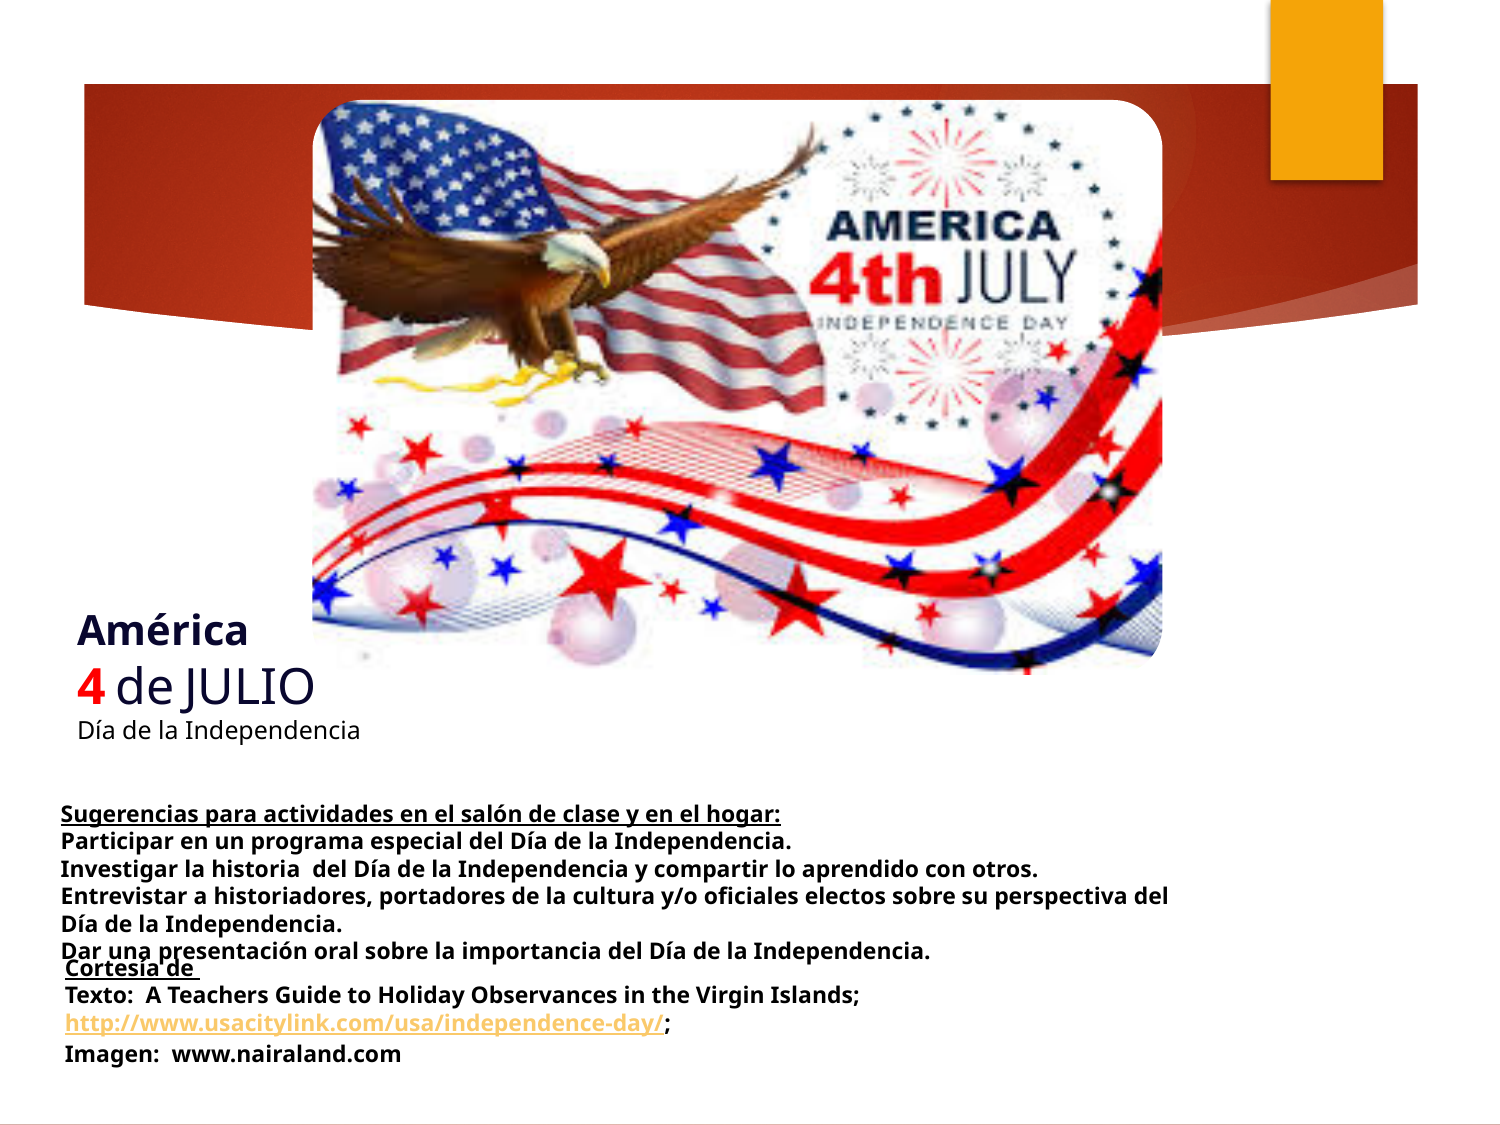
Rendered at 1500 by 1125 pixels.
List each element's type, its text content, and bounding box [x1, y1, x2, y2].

picture [312, 99, 1163, 676]
text_box América 4 de JULIO Día de la Independencia [62, 596, 600, 752]
text_box Sugerencias para actividades en el salón de clase y en el hogar: Participar en un programa especial del Día de la Independencia. Investigar la historia del Día de la Independencia y compartir lo aprendido con otros. Entrevistar a historiadores, portadores de la cultura y/o oficiales electos sobre su perspectiva del Día de la Independencia. Dar una presentación oral sobre la importancia del Día de la Independencia. [45, 791, 1196, 972]
text_box Cortesía de Texto: A Teachers Guide to Holiday Observances in the Virgin Islands; http://www.usacitylink.com/usa/independence-day/; Imagen: www.nairaland.com [50, 946, 1450, 1075]
